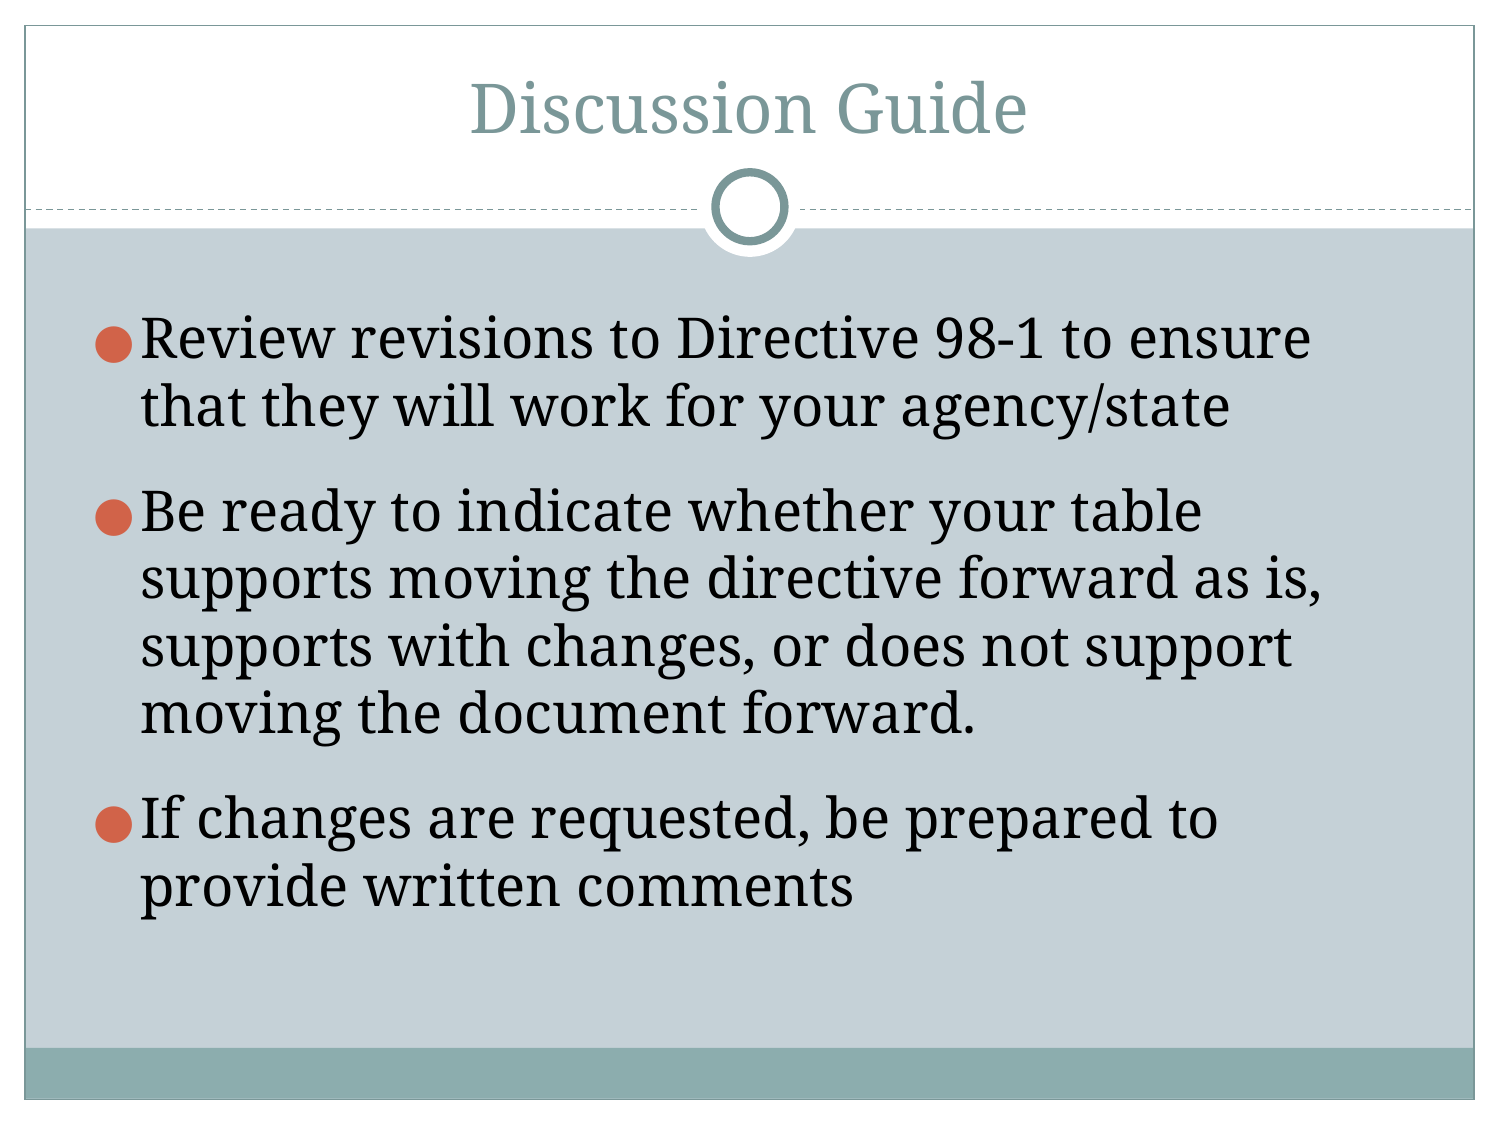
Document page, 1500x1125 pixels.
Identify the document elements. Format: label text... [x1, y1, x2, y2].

title Discussion Guide [49, 37, 1450, 162]
list Review revisions to Directive 98-1 to ensure that they will work for your agency/state Be ready to indicate whether your table supports moving the directive forward as is, supports with changes, or does not support moving the document forward. If changes are requested, be prepared to provide written comments [49, 287, 1445, 1038]
